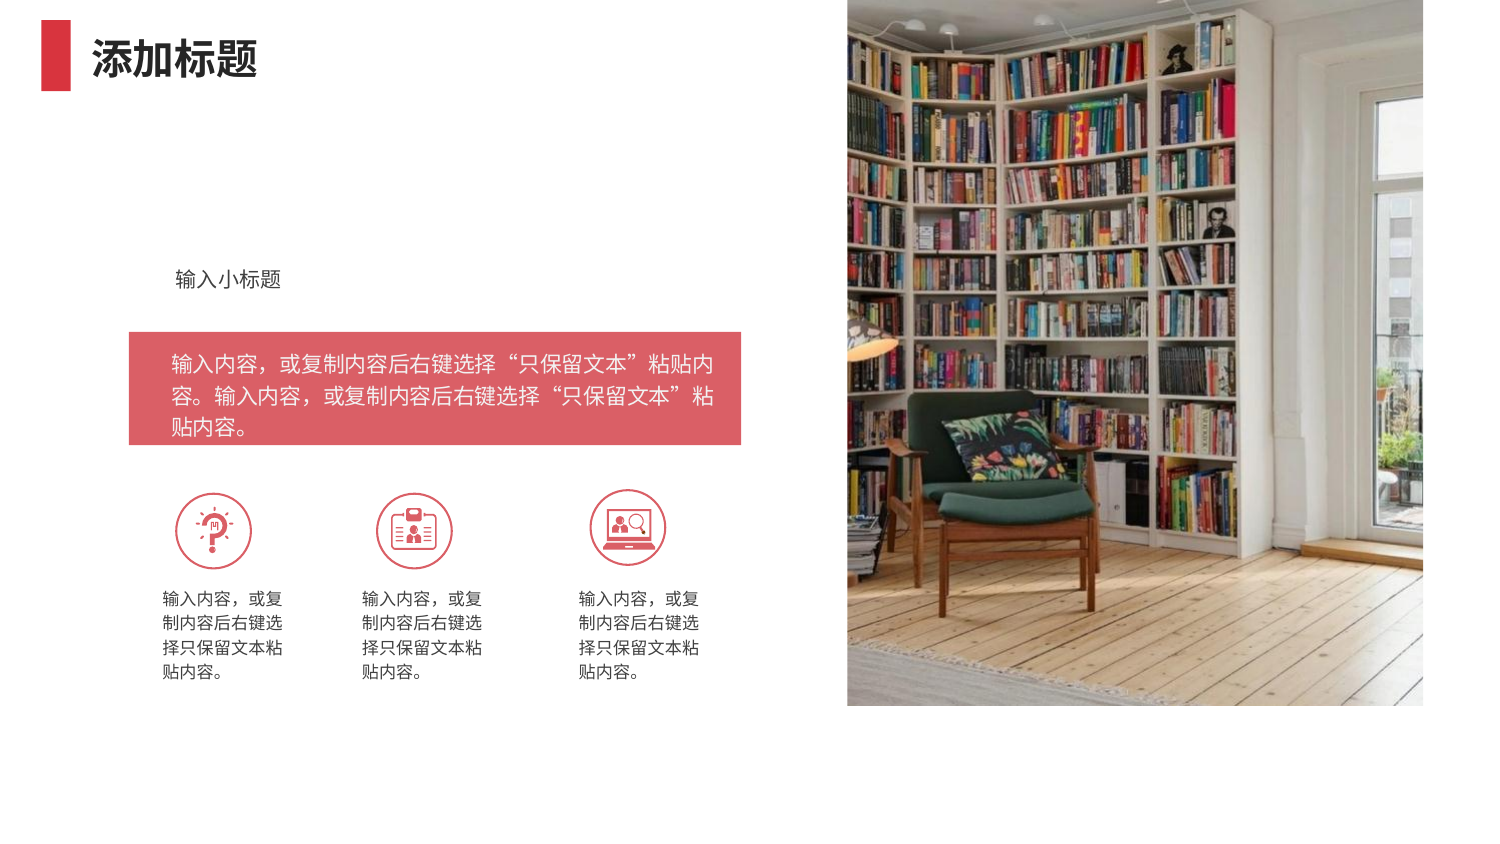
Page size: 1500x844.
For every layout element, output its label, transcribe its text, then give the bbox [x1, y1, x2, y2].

text_box 输入内容，或复制内容后右键选择“只保留文本”粘贴内容。输入内容，或复制内容后右键选择“只保留文本”粘贴内容。 [156, 338, 733, 448]
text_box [176, 493, 251, 569]
text_box 输入小标题 [160, 259, 361, 300]
text_box 输入内容，或复制内容后右键选择只保留文本粘贴内容。 [347, 576, 498, 690]
text_box [40, 19, 72, 92]
text_box 输入内容，或复制内容后右键选择只保留文本粘贴内容。 [147, 576, 299, 690]
text_box [128, 331, 742, 446]
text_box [590, 490, 666, 565]
text_box [846, 0, 1424, 706]
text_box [377, 493, 452, 569]
text_box 输入内容，或复制内容后右键选择只保留文本粘贴内容。 [563, 576, 715, 690]
text_box 添加标题 [76, 25, 274, 91]
